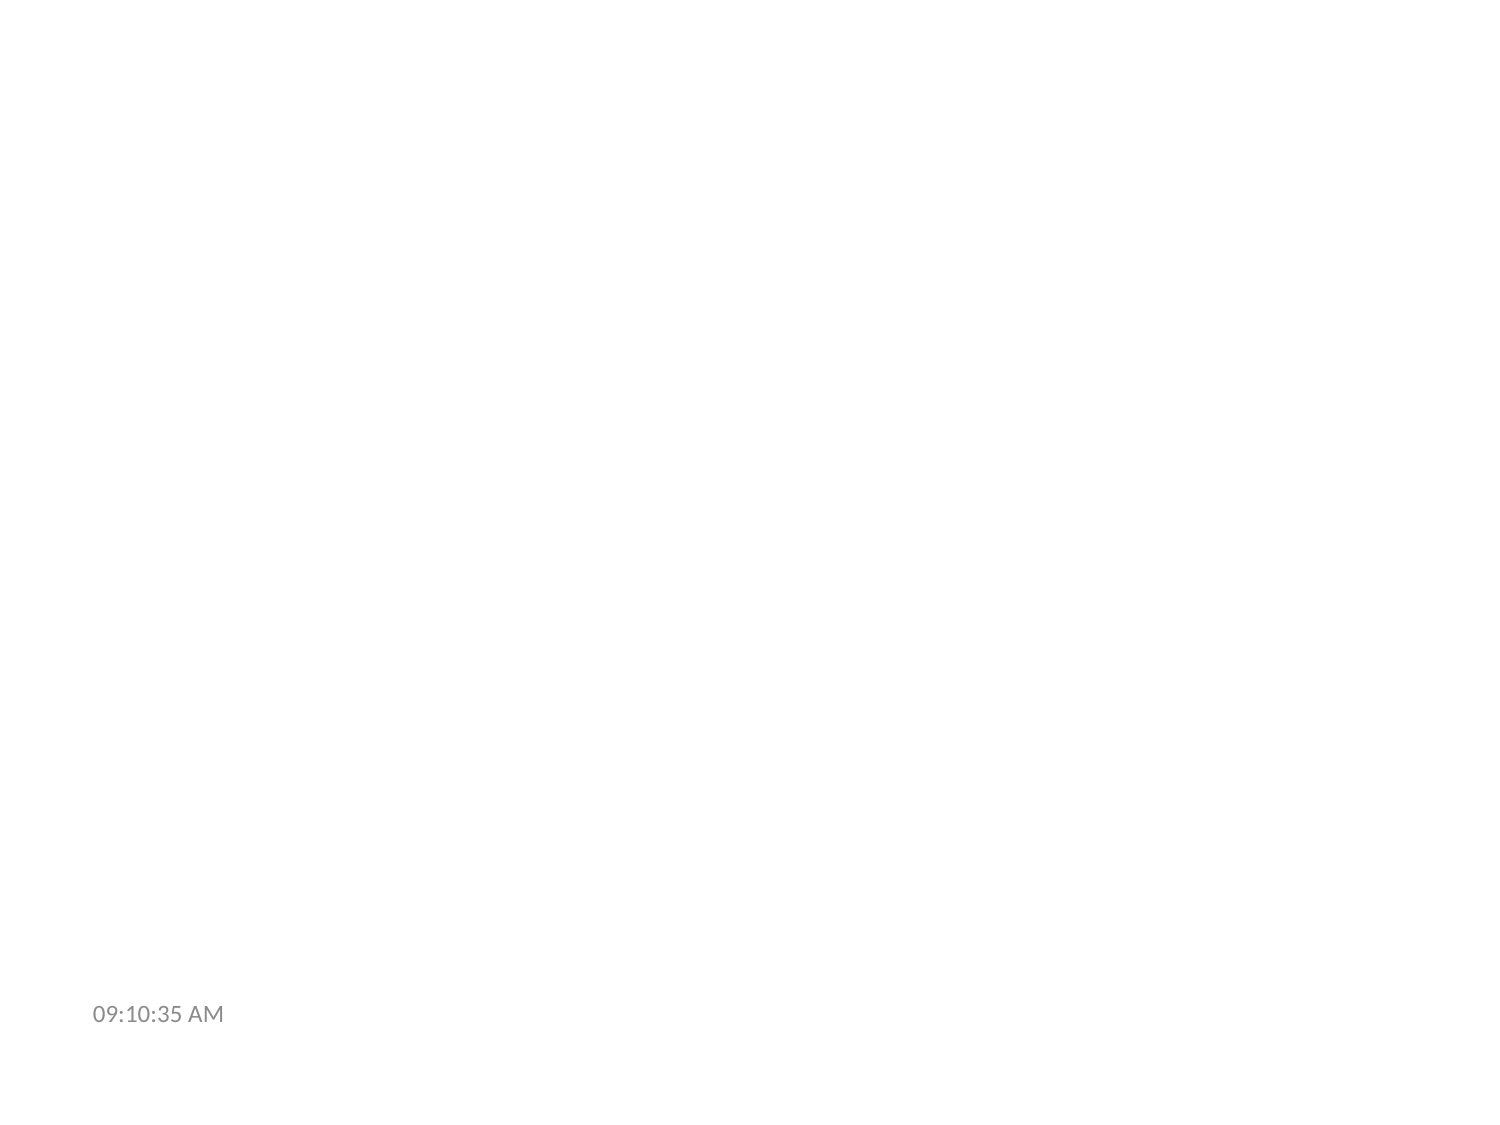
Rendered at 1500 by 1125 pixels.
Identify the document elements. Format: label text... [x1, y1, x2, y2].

text_box 3:35:09 PM [77, 982, 428, 1043]
